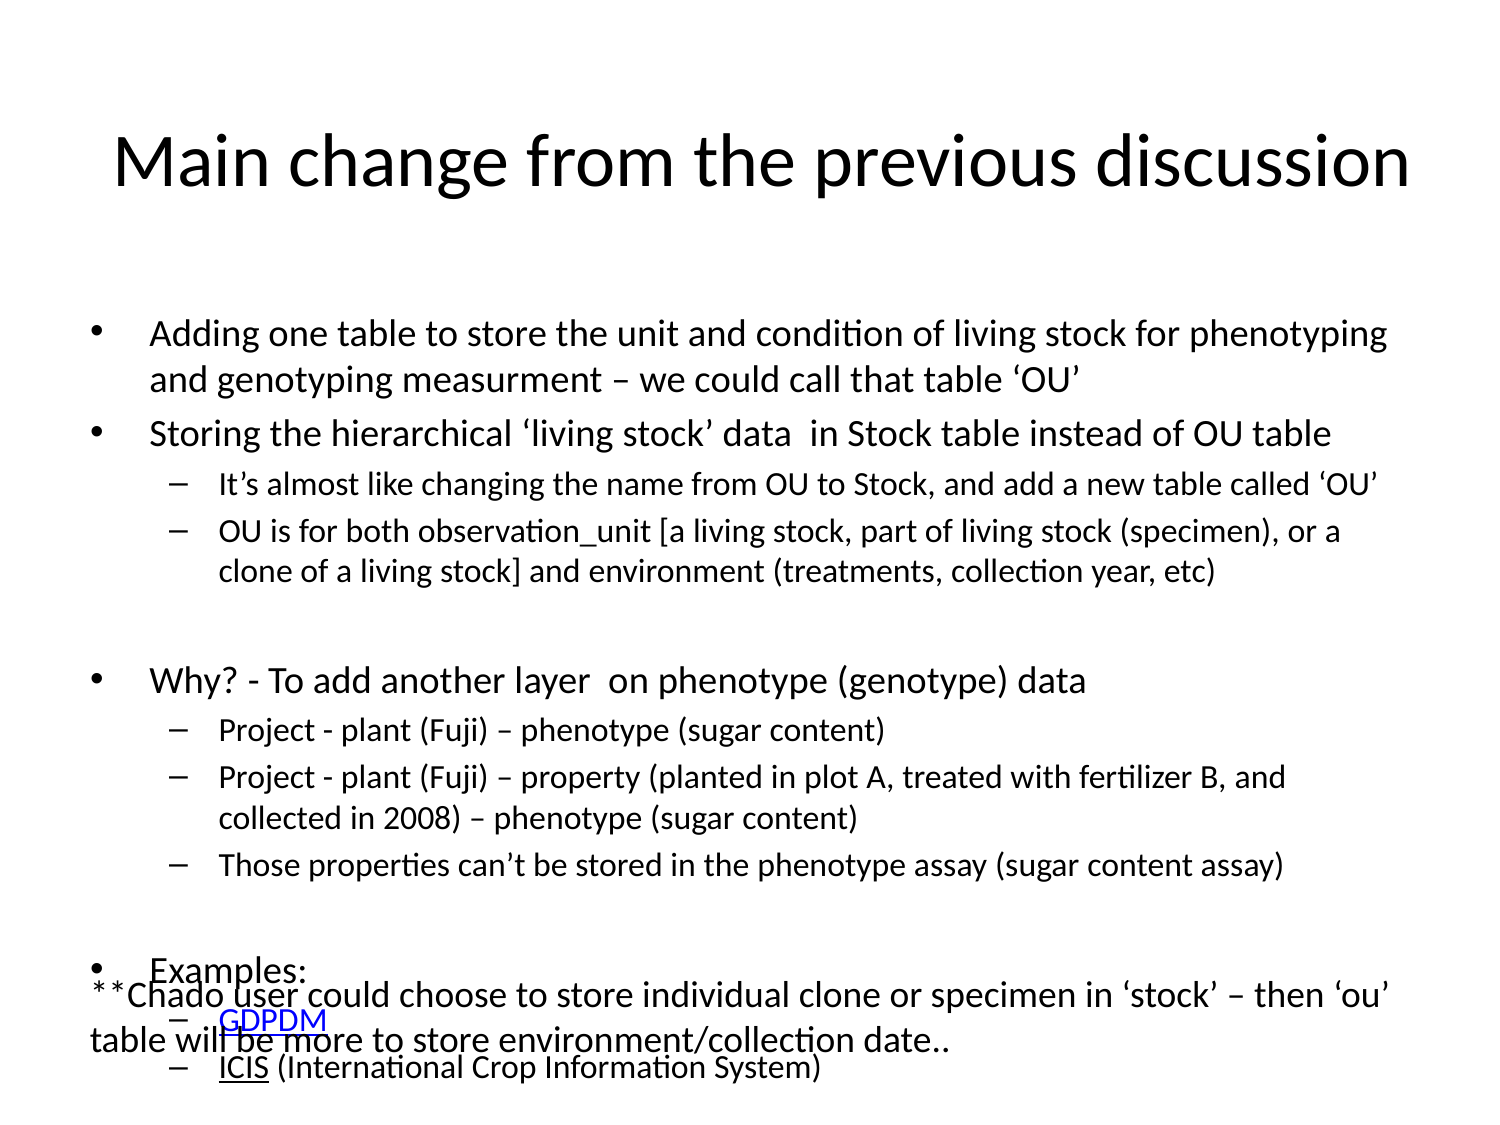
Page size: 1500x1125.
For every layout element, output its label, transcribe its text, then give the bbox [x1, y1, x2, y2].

title Main change from the previous discussion [87, 62, 1438, 250]
text_box **Chado user could choose to store individual clone or specimen in ‘stock’ – then ‘ou’ table will be more to store environment/collection date.. [74, 962, 1413, 1068]
list Adding one table to store the unit and condition of living stock for phenotyping and genotyping measurment – we could call that table ‘OU’ Storing the hierarchical ‘living stock’ data in Stock table instead of OU table It’s almost like changing the name from OU to Stock, and add a new table called ‘OU’ OU is for both observation_unit [a living stock, part of living stock (specimen), or a clone of a living stock] and environment (treatments, collection year, etc) Why? - To add another layer on phenotype (genotype) data Project - plant (Fuji) – phenotype (sugar content) Project - plant (Fuji) – property (planted in plot A, treated with fertilizer B, and collected in 2008) – phenotype (sugar content) Those properties can’t be stored in the phenotype assay (sugar content assay) Examples: GDPDM ICIS (International Crop Information System) [75, 299, 1425, 1100]
